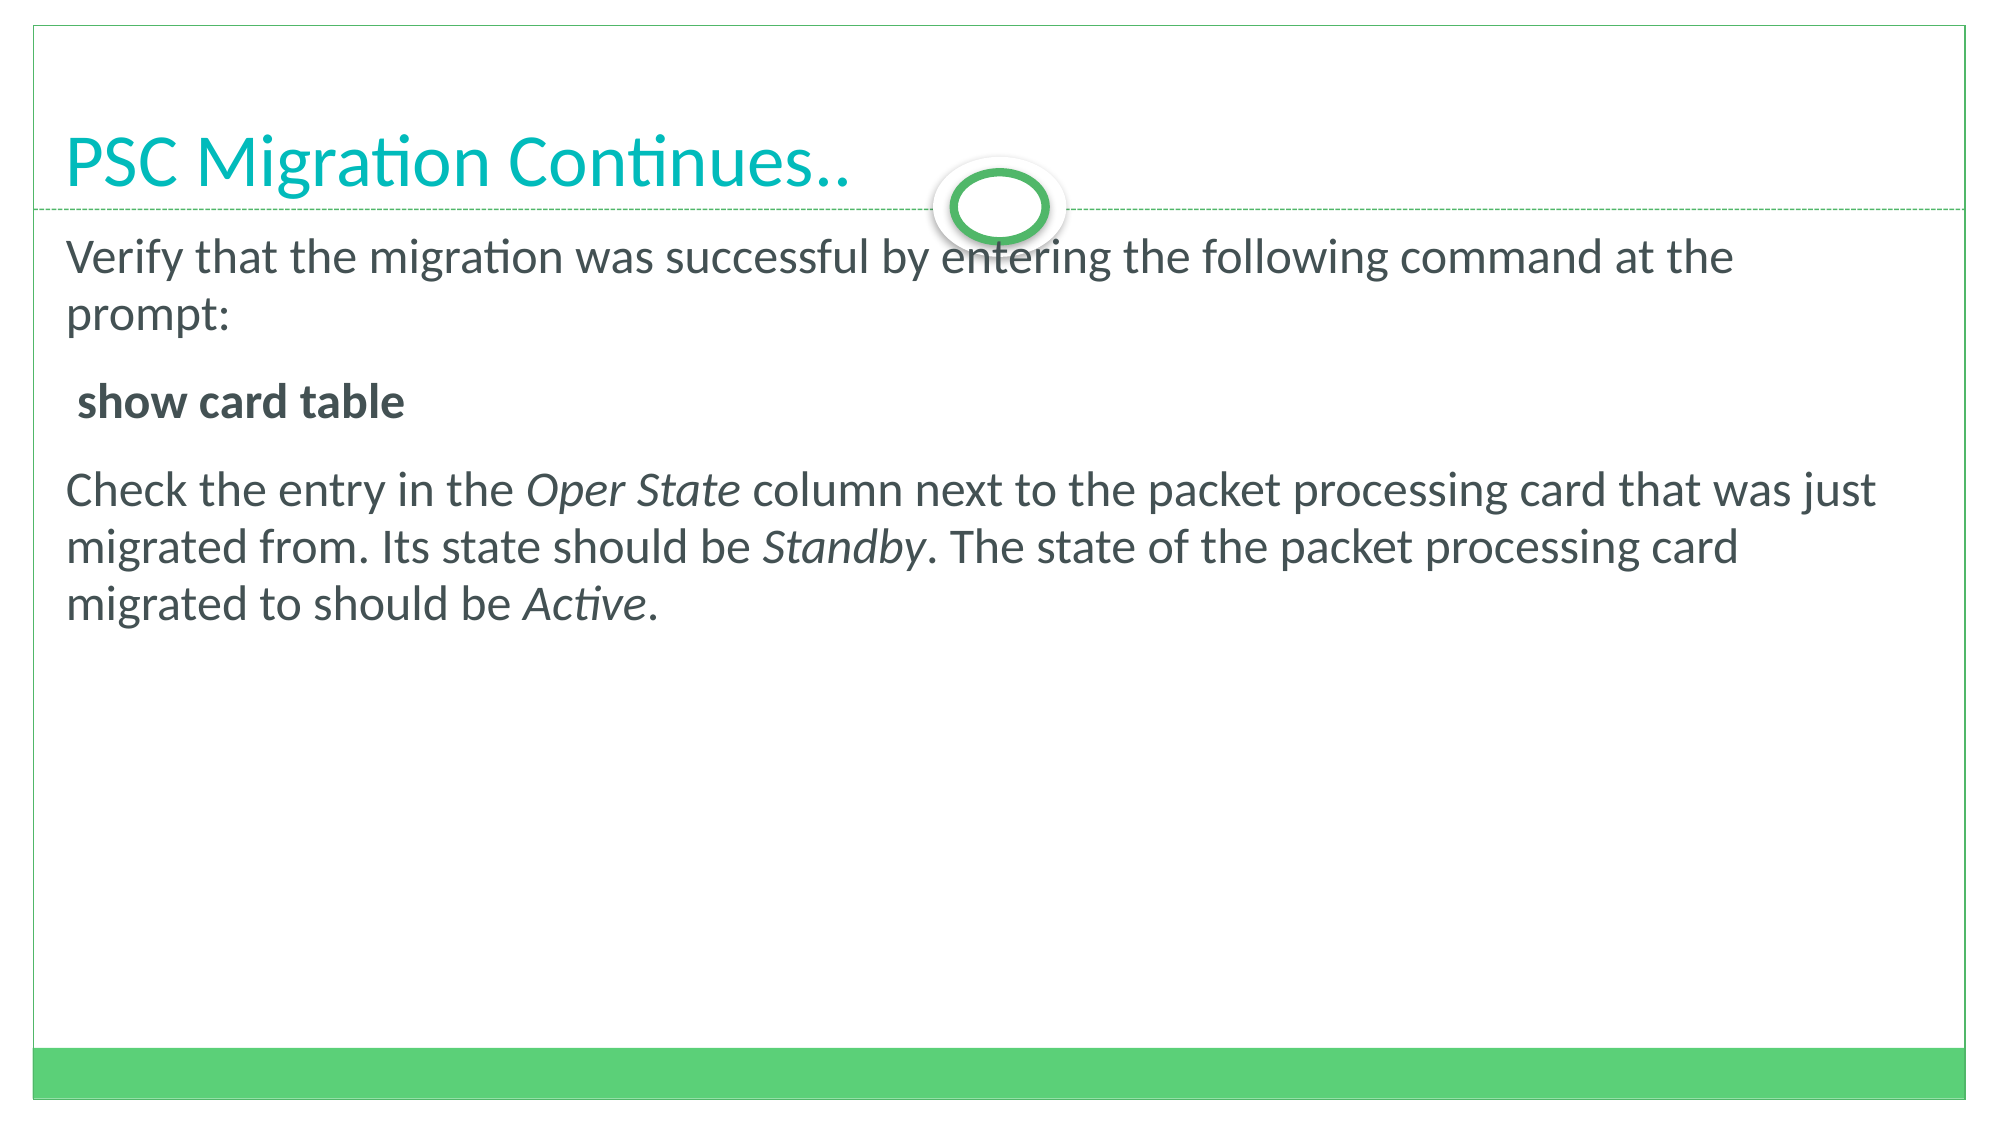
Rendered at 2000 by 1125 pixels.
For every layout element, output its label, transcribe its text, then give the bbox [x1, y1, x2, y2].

list Verify that the migration was successful by entering the following command at the prompt: show card table Check the entry in the Oper State column next to the packet processing card that was just migrated from. Its state should be Standby. The state of the packet processing card migrated to should be Active. [51, 220, 1926, 1035]
title PSC Migration Continues.. [50, 70, 1927, 209]
